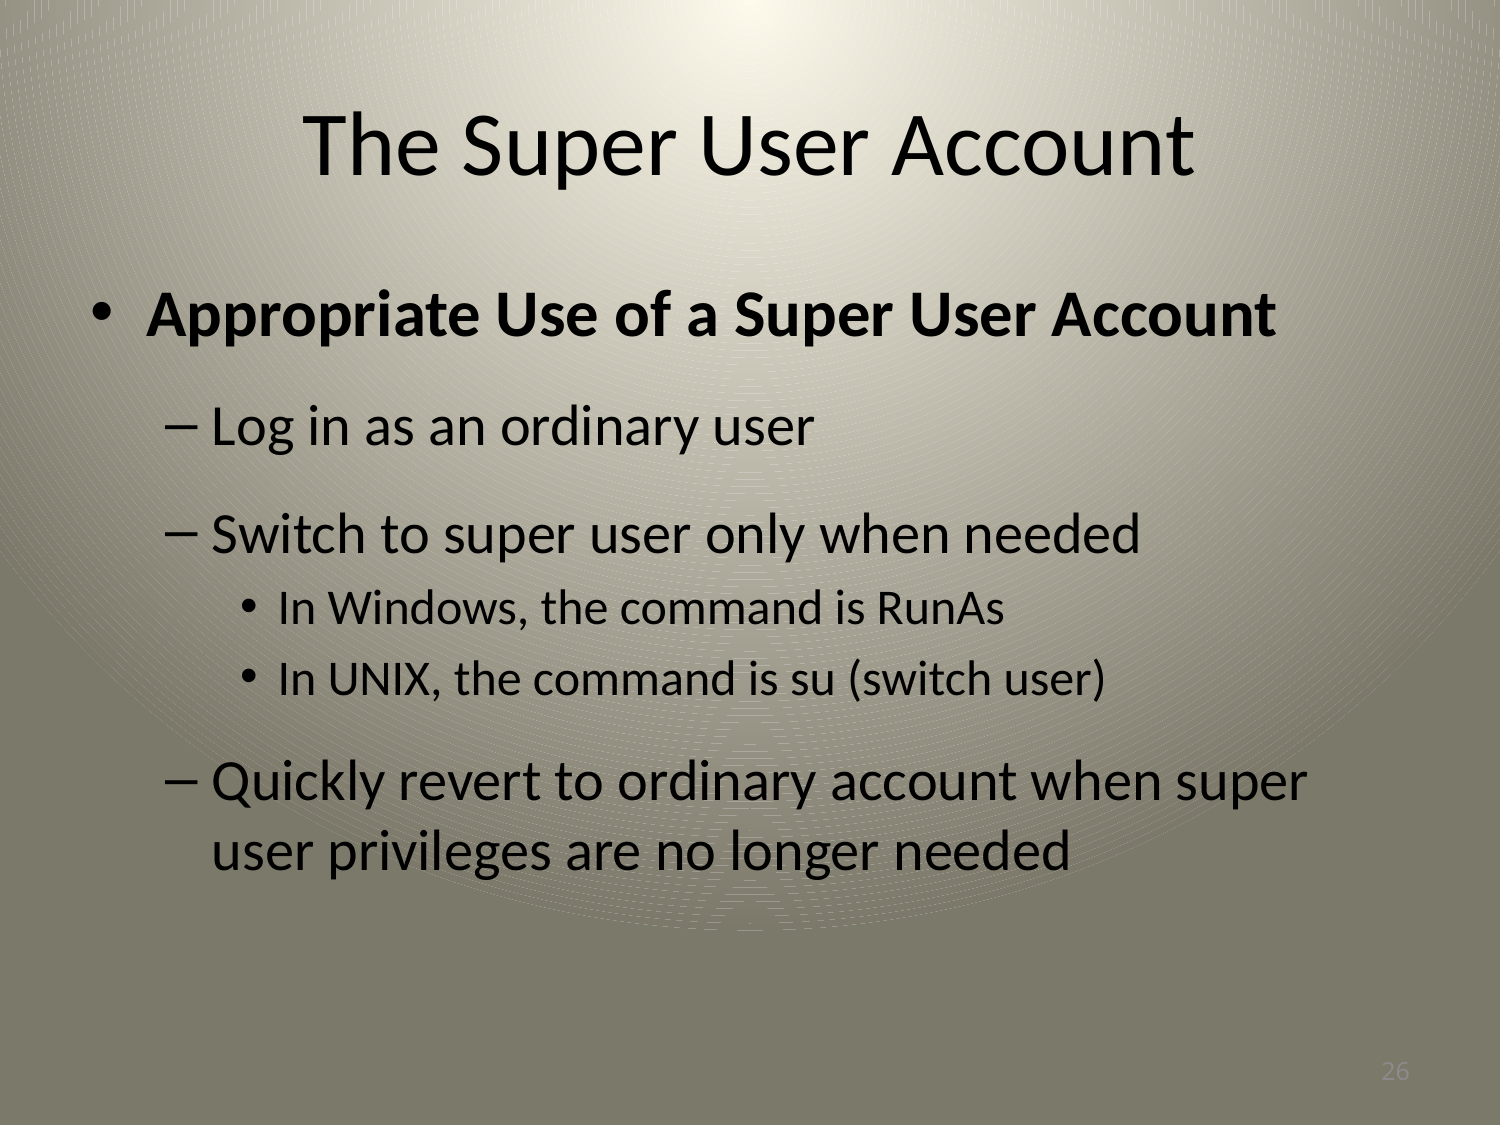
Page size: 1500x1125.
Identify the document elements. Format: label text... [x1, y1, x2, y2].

list Appropriate Use of a Super User Account Log in as an ordinary user Switch to super user only when needed In Windows, the command is RunAs In UNIX, the command is su (switch user) Quickly revert to ordinary account when super user privileges are no longer needed [75, 262, 1425, 1005]
slide_number 26 [1074, 1042, 1425, 1103]
title The Super User Account [75, 45, 1425, 233]
